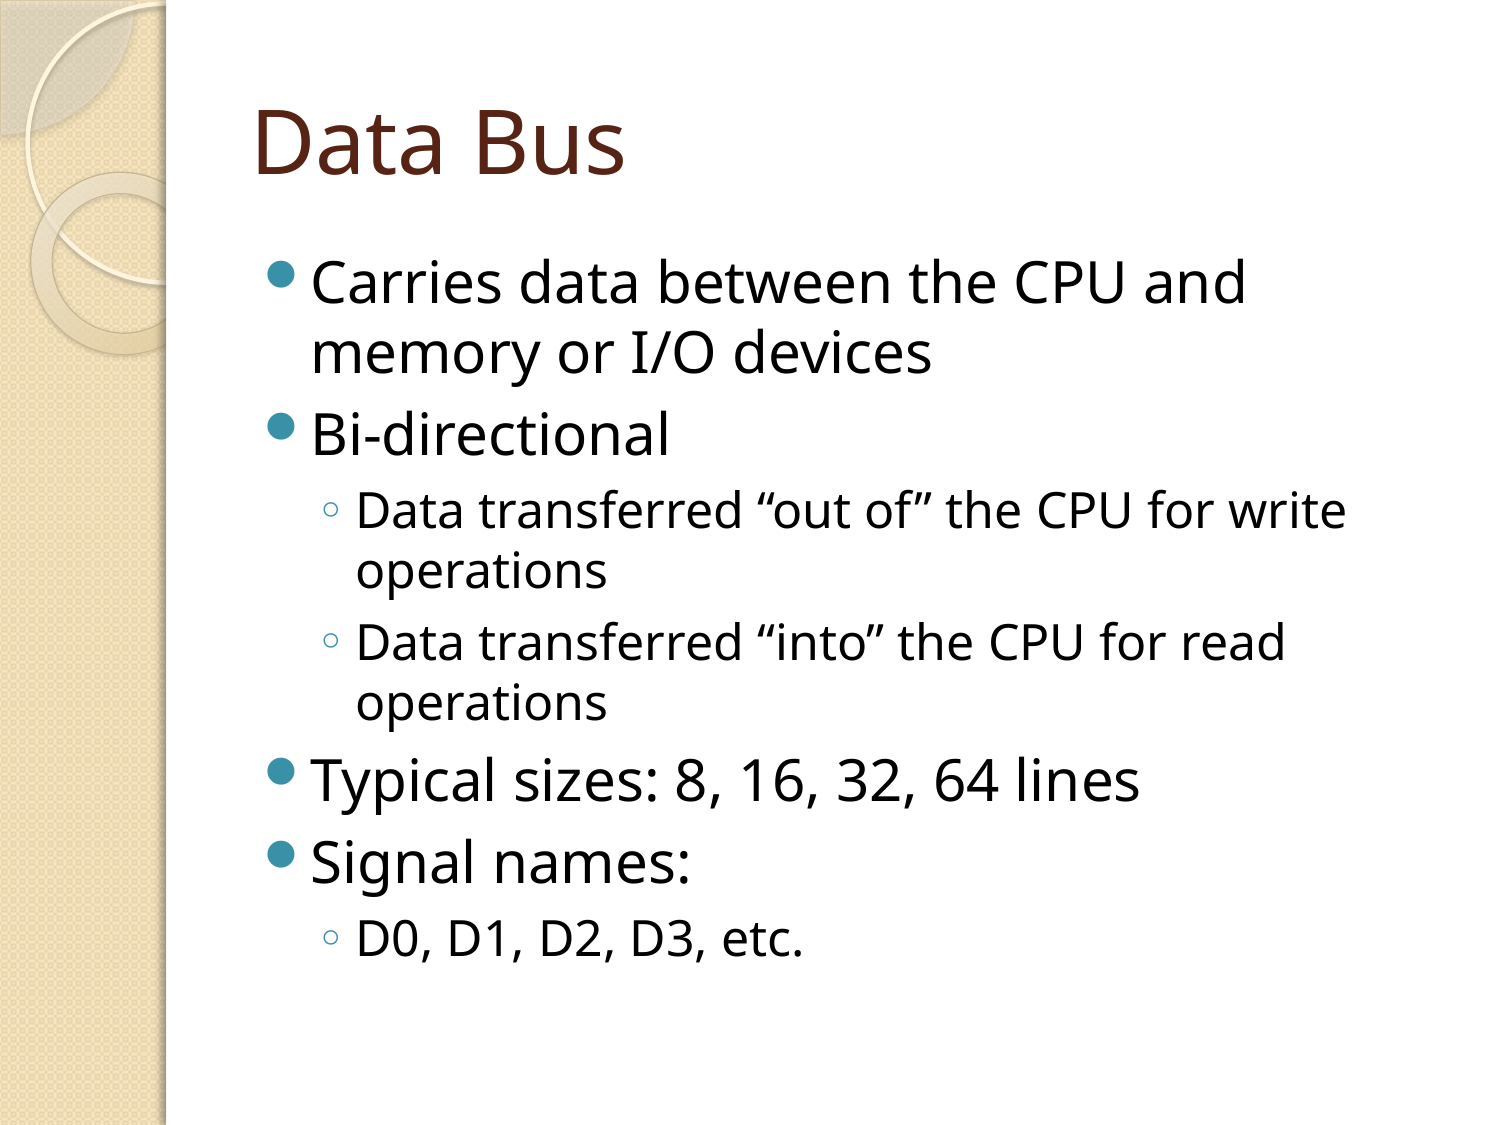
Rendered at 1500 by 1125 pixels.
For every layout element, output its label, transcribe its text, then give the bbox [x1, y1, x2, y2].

list Carries data between the CPU and memory or I/O devices Bi-directional Data transferred “out of” the CPU for write operations Data transferred “into” the CPU for read operations Typical sizes: 8, 16, 32, 64 lines Signal names: D0, D1, D2, D3, etc. [235, 237, 1466, 1025]
title Data Bus [235, 45, 1466, 233]
